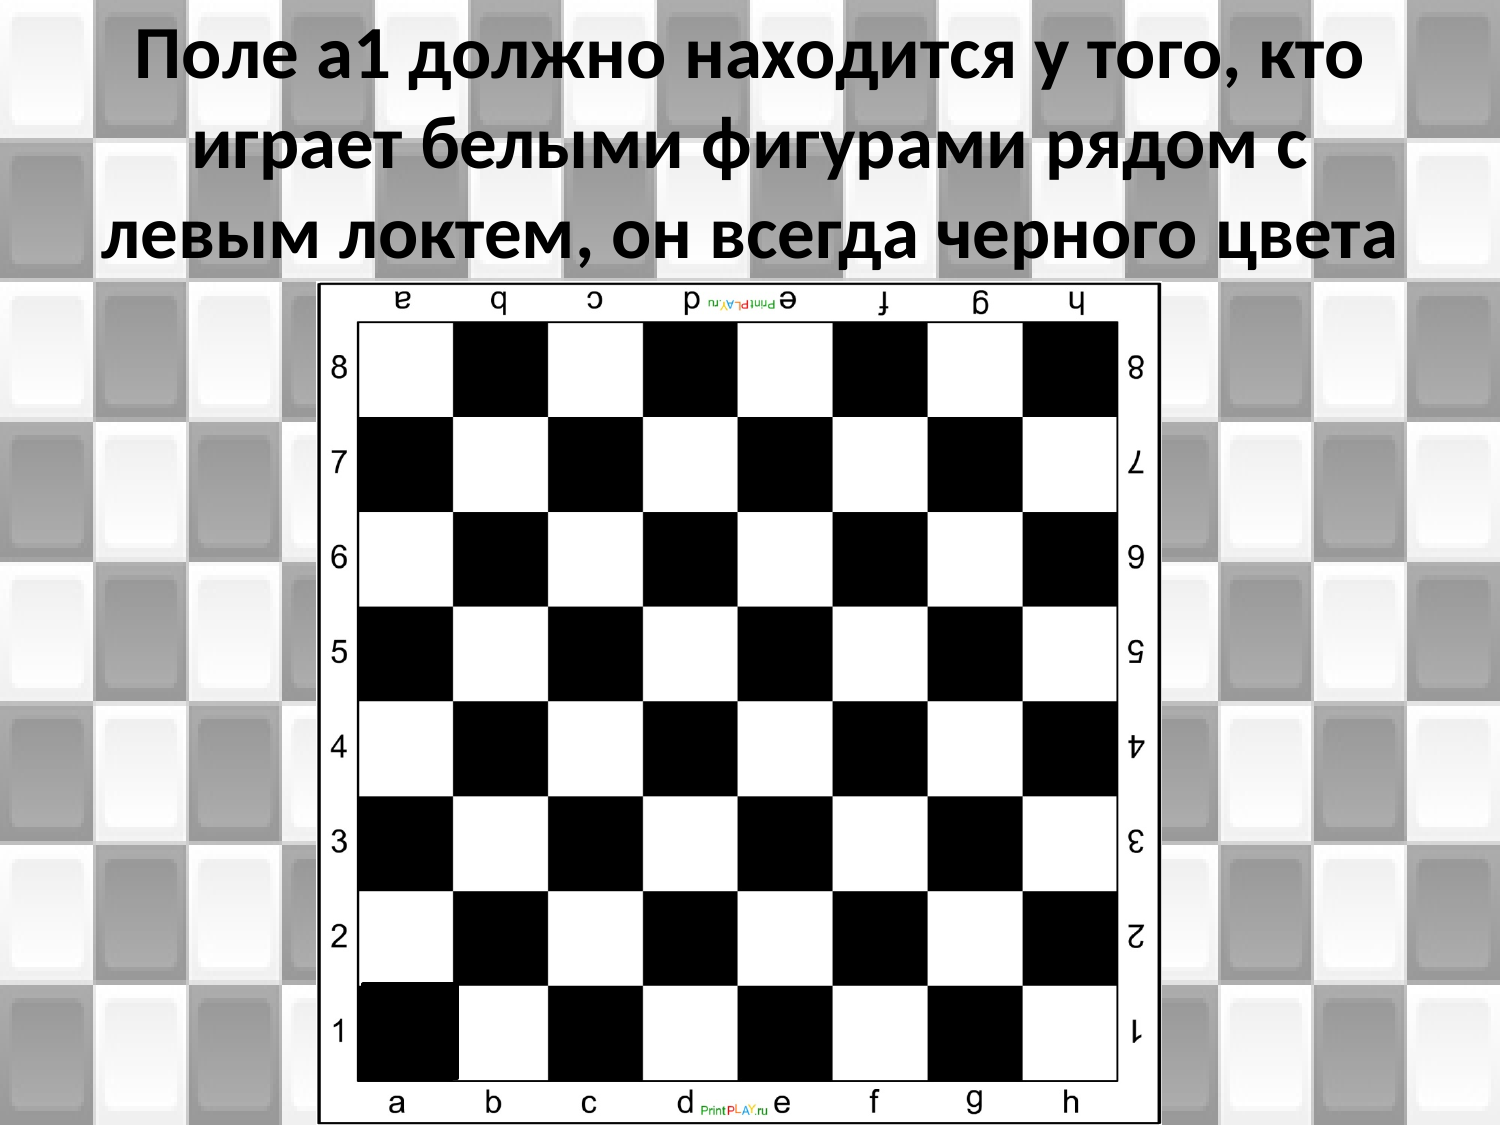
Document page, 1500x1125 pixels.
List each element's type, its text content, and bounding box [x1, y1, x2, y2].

title Поле а1 должно находится у того, кто играет белыми фигурами рядом с левым локтем, он всегда черного цвета [75, 45, 1425, 233]
picture [316, 280, 1162, 1125]
